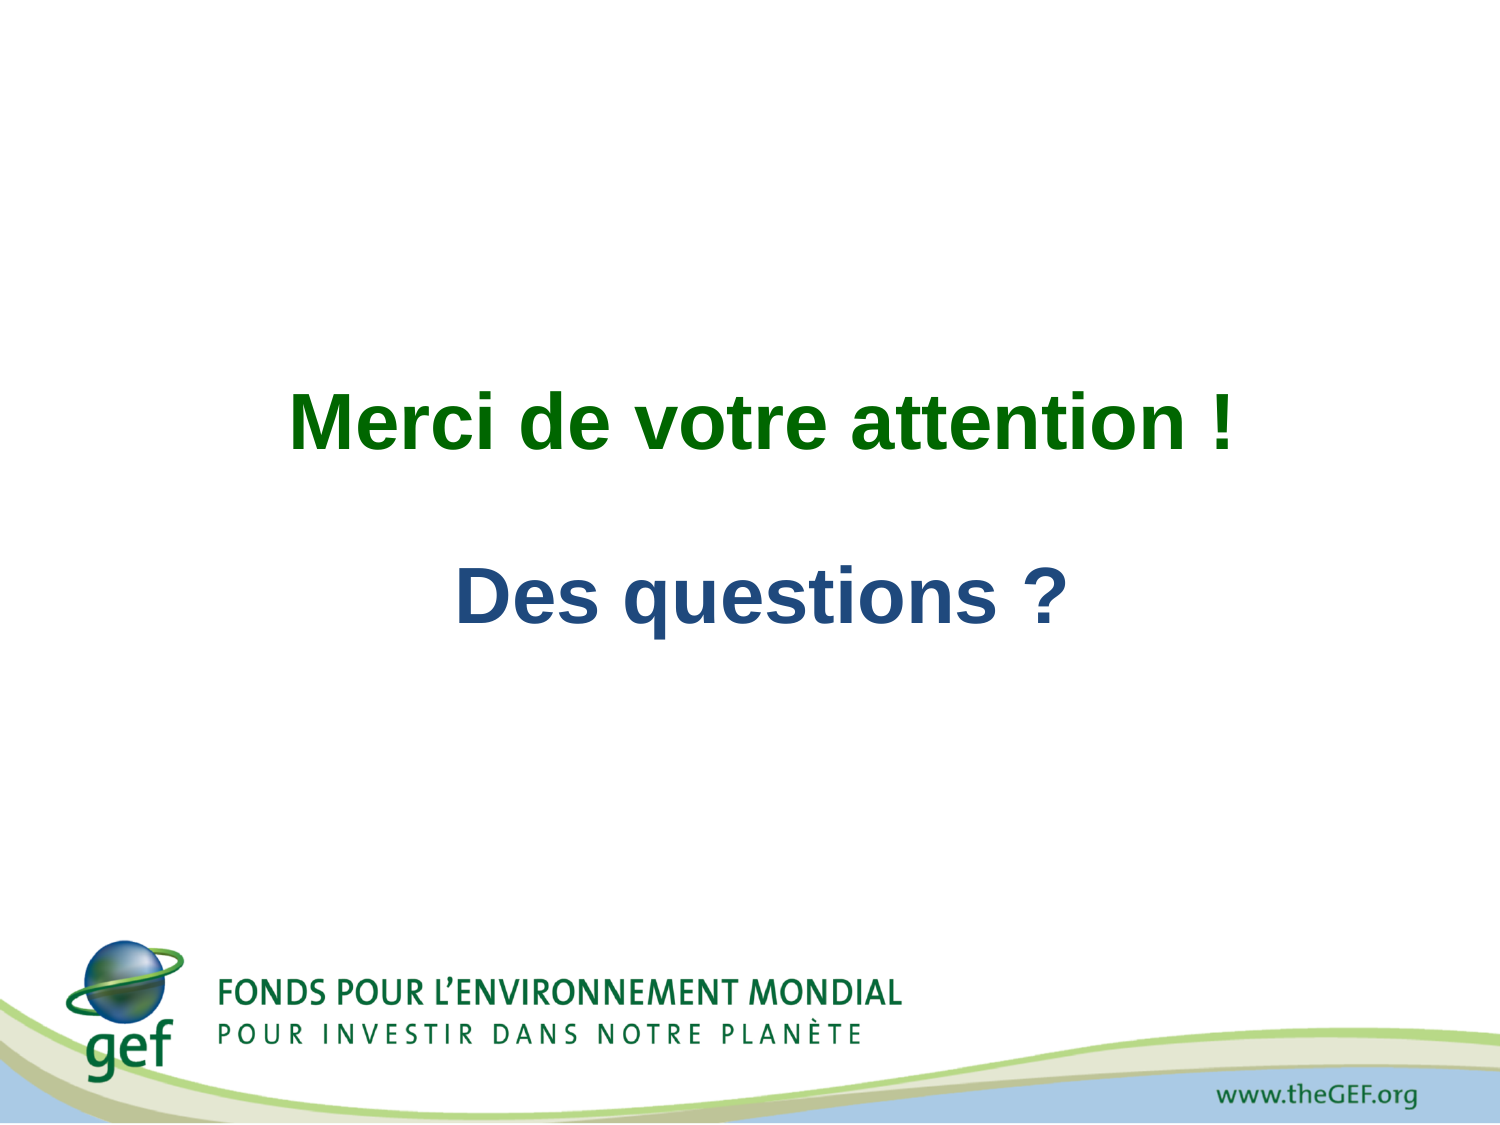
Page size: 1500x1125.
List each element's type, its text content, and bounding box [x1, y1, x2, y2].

picture [0, 912, 1500, 1125]
text_box Merci de votre attention ! Des questions ? [87, 362, 1438, 650]
